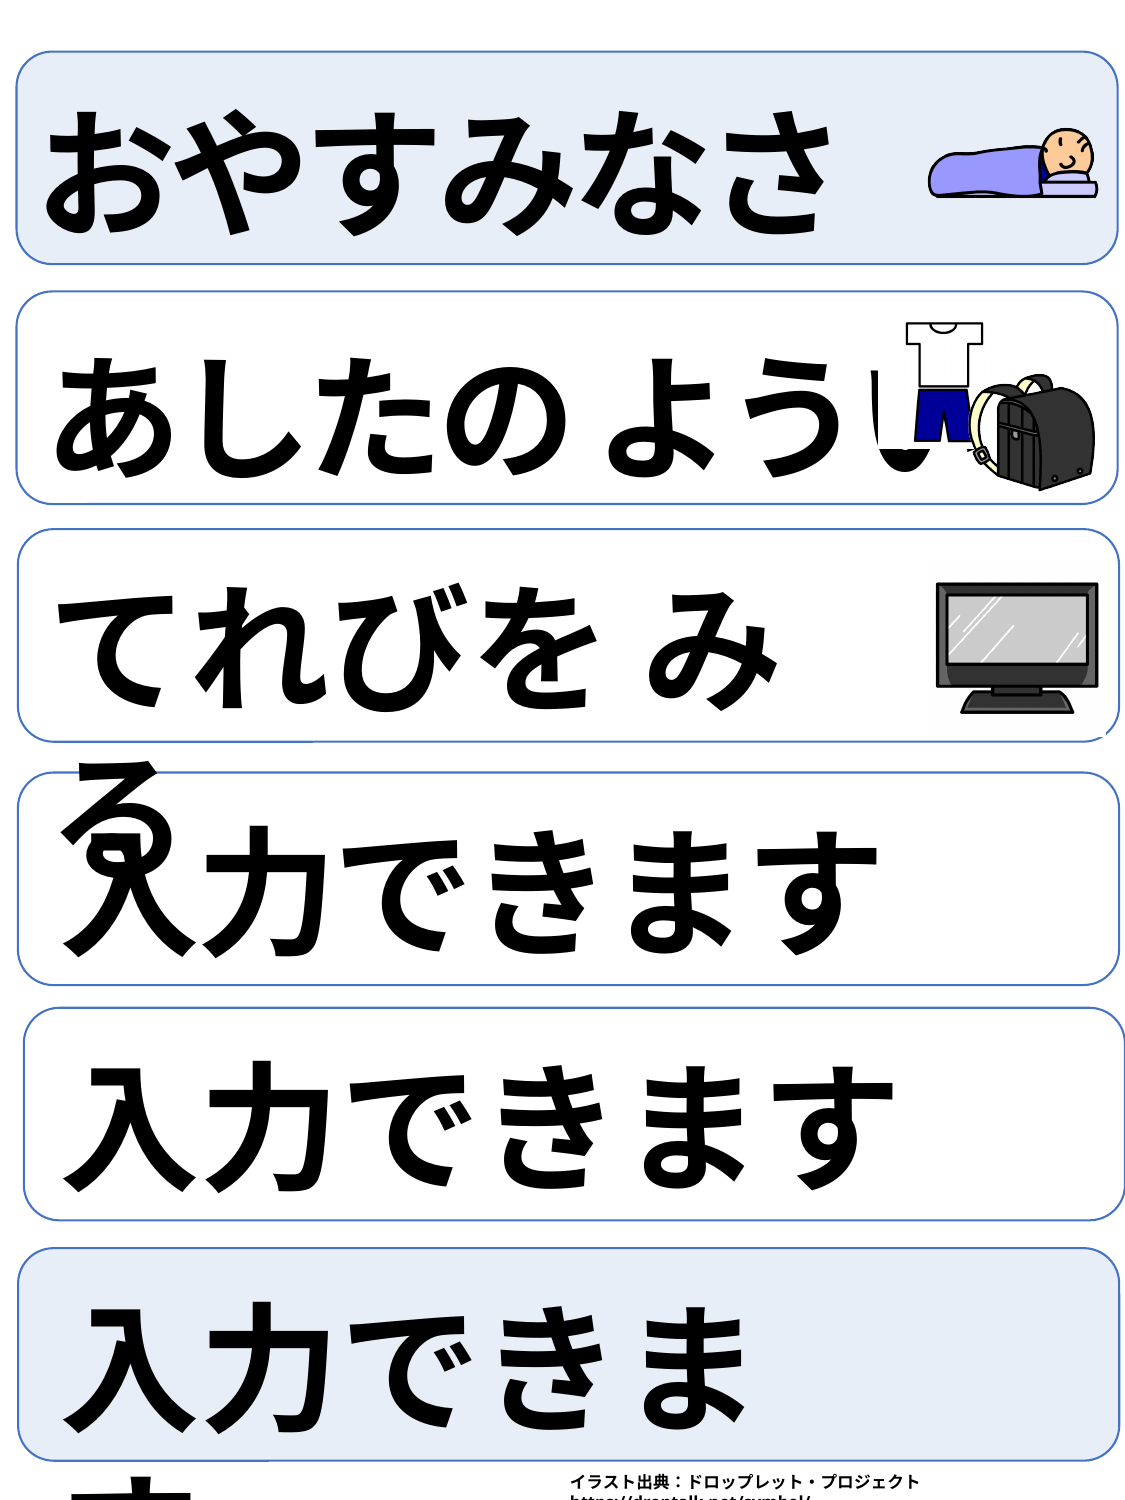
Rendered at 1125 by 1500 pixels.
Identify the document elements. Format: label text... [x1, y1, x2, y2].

picture [928, 559, 1106, 737]
picture [878, 315, 1104, 505]
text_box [23, 1007, 1125, 1221]
picture [924, 74, 1102, 252]
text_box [17, 772, 1120, 986]
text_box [16, 51, 1118, 265]
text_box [16, 291, 1118, 505]
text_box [18, 1248, 1120, 1461]
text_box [17, 529, 1120, 742]
text_box イラスト出典：ドロップレット・プロジェクト https://droptalk.net/symbol/ [554, 1464, 1125, 1500]
